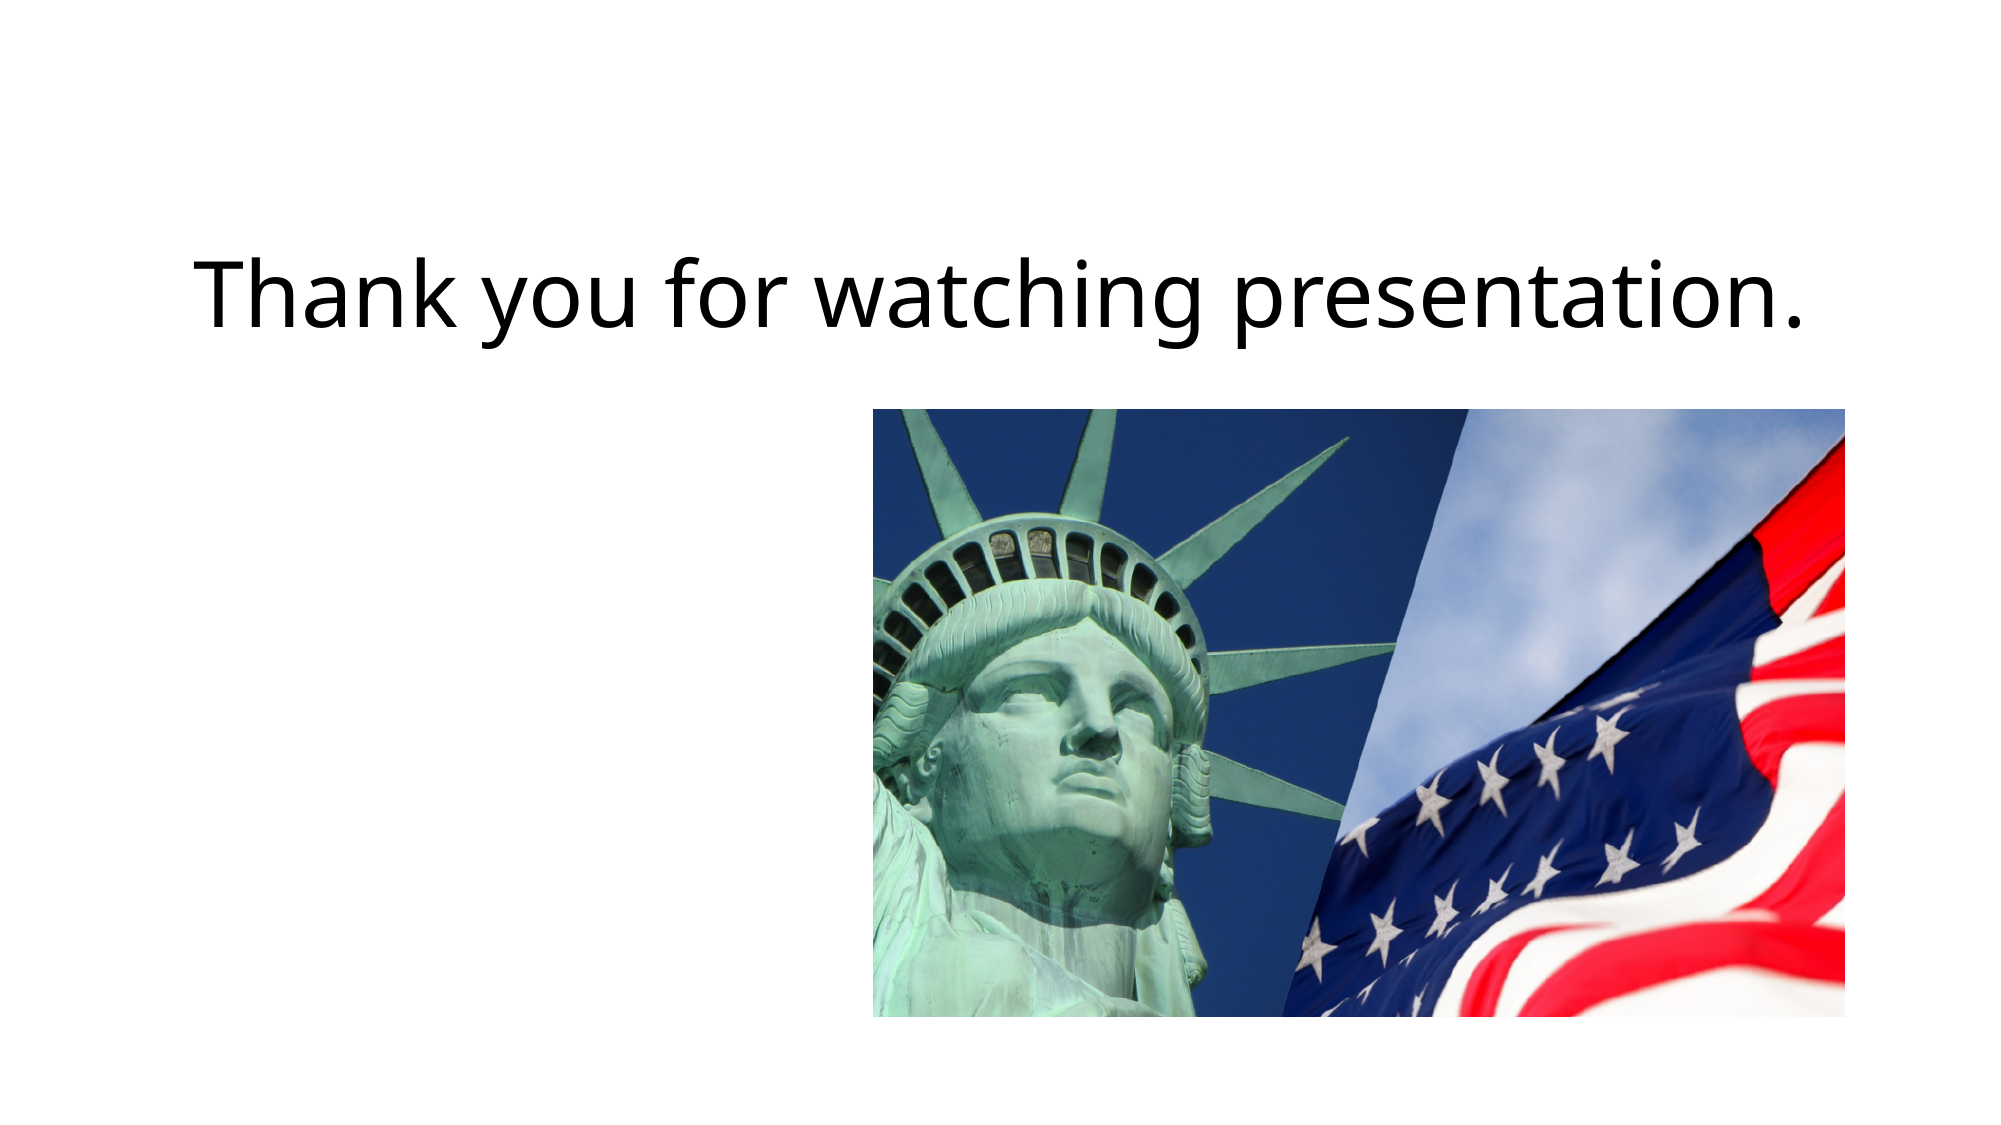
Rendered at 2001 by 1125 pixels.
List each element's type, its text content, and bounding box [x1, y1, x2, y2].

title Thank you for watching presentation. [137, 169, 1863, 537]
picture [873, 408, 1845, 1017]
